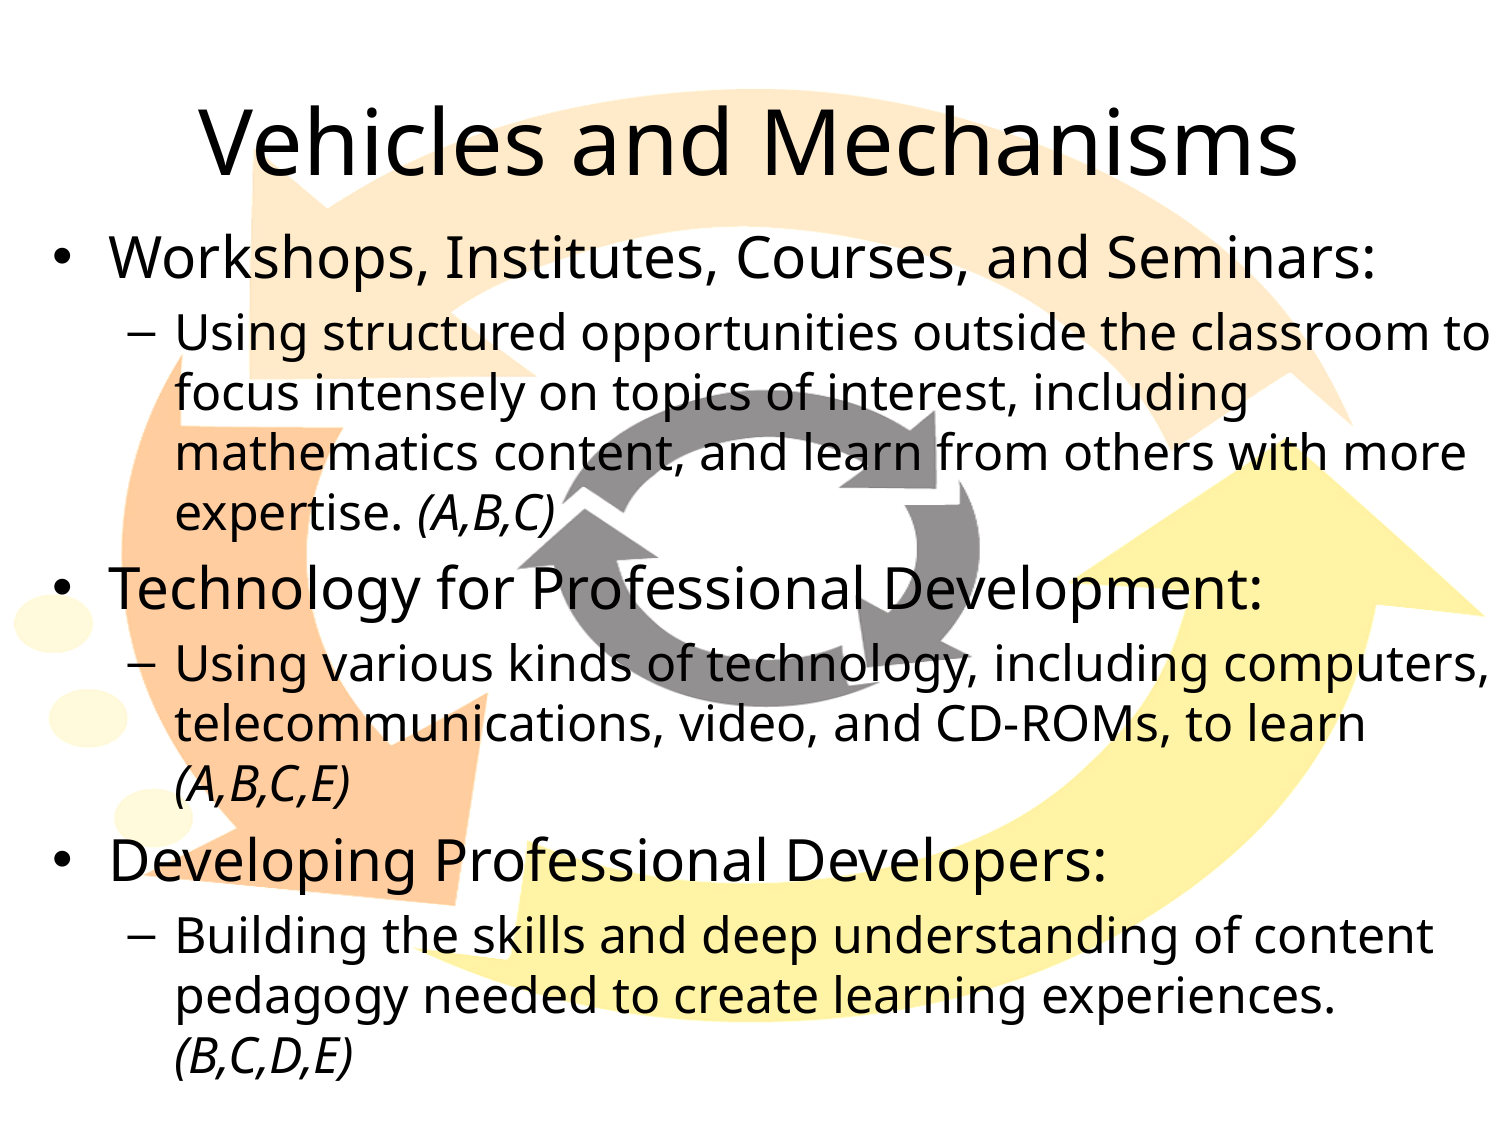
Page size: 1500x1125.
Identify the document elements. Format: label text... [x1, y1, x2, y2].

title Vehicles and Mechanisms [74, 44, 1426, 212]
list Workshops, Institutes, Courses, and Seminars: Using structured opportunities outside the classroom to focus intensely on topics of interest, including mathematics content, and learn from others with more expertise. (A,B,C) Technology for Professional Development: Using various kinds of technology, including computers, telecommunications, video, and CD-ROMs, to learn (A,B,C,E) Developing Professional Developers: Building the skills and deep understanding of content pedagogy needed to create learning experiences. (B,C,D,E) [37, 212, 1500, 956]
